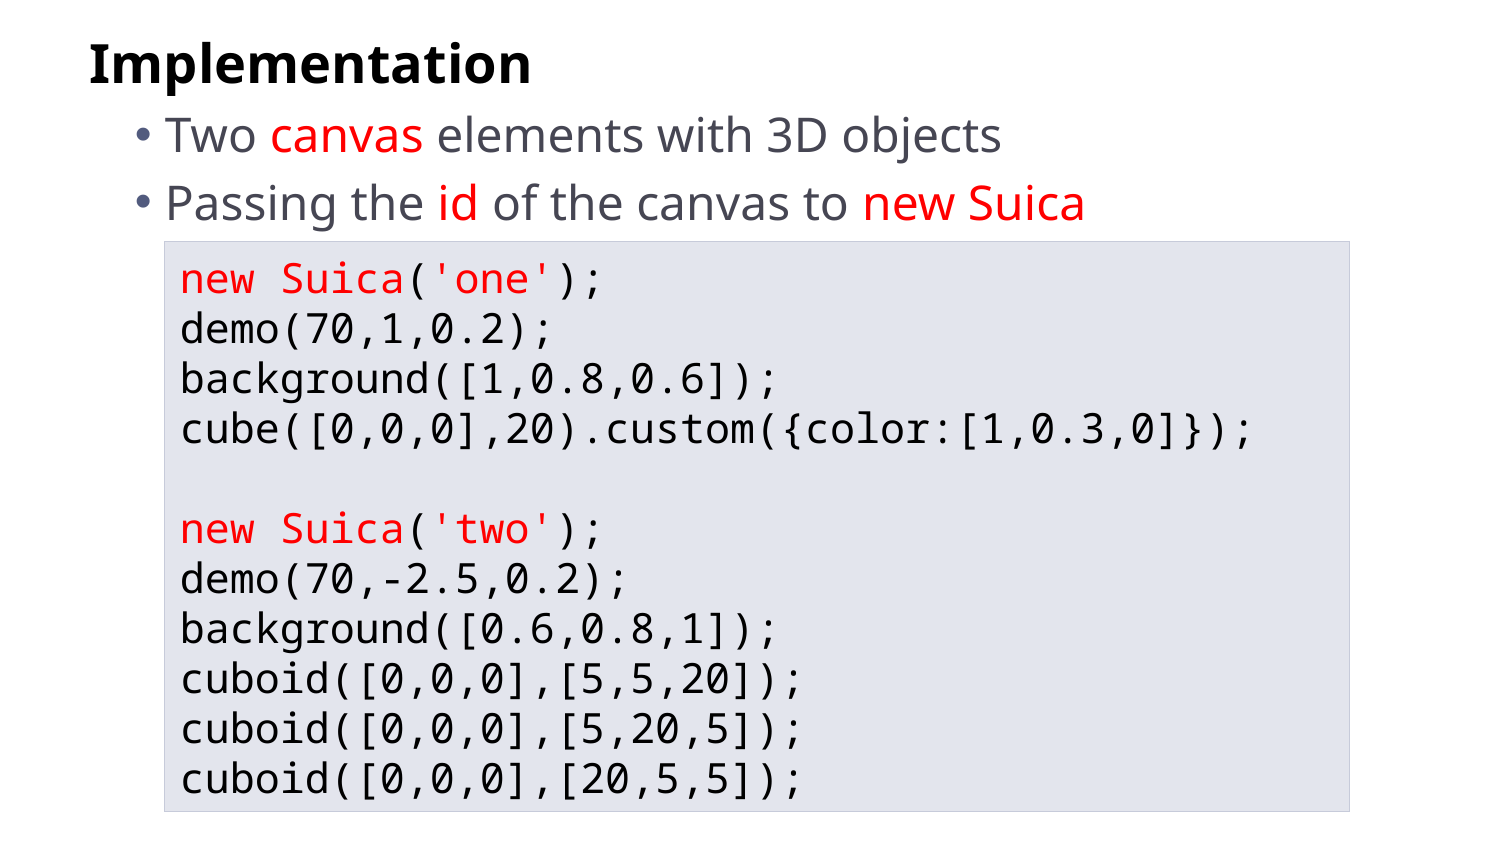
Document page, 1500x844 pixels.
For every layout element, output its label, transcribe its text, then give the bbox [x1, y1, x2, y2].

text_box new Suica('one'); demo(70,1,0.2); background([1,0.8,0.6]); cube([0,0,0],20).custom({color:[1,0.3,0]}); new Suica('two'); demo(70,-2.5,0.2); background([0.6,0.8,1]); cuboid([0,0,0],[5,5,20]); cuboid([0,0,0],[5,20,5]); cuboid([0,0,0],[20,5,5]); [164, 241, 1350, 812]
list Implementation Two canvas elements with 3D objects Passing the id of the canvas to new Suica [75, 21, 1475, 835]
